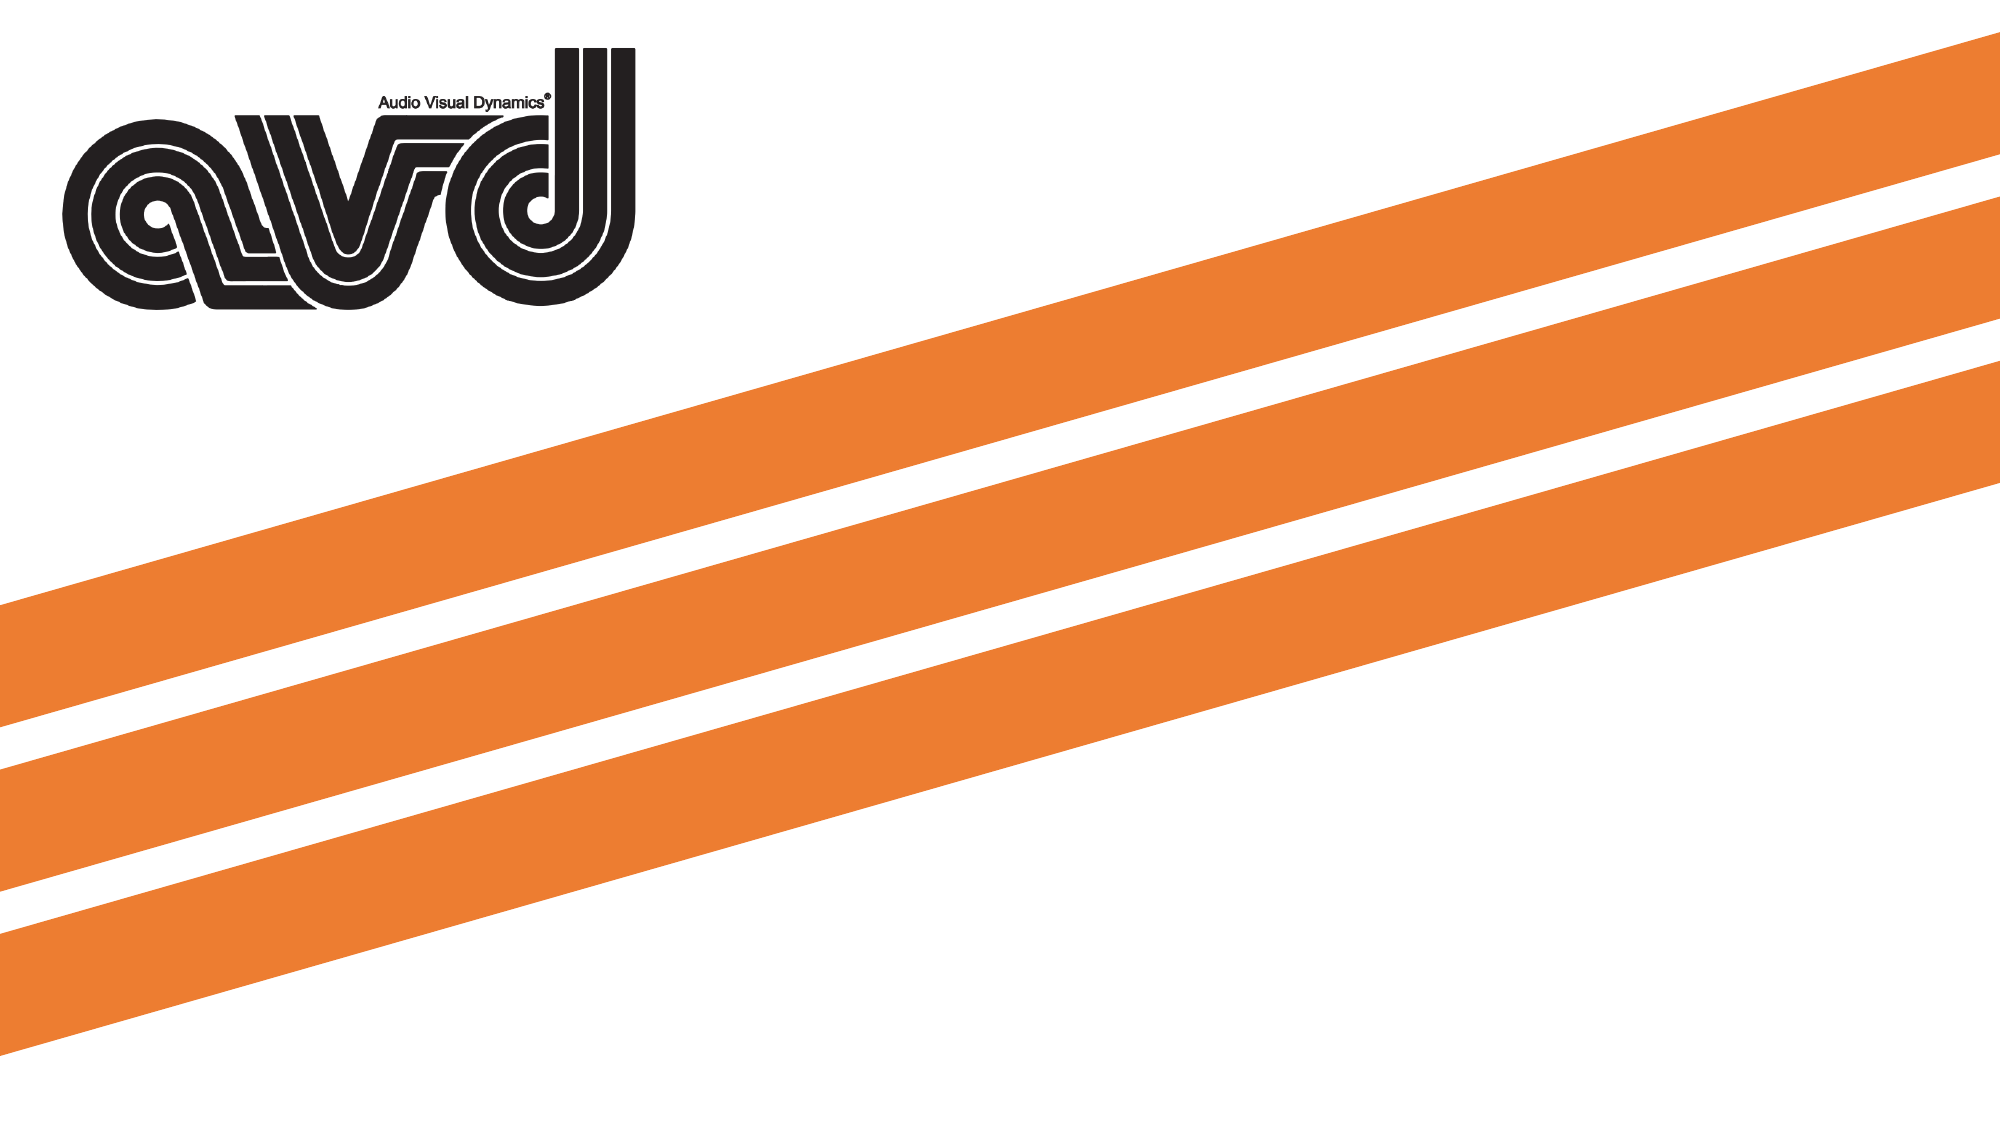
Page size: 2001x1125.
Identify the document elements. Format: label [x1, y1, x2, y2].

text_box [0, 195, 2000, 893]
text_box [0, 31, 2000, 729]
text_box [0, 359, 2000, 1058]
picture [39, 0, 664, 367]
